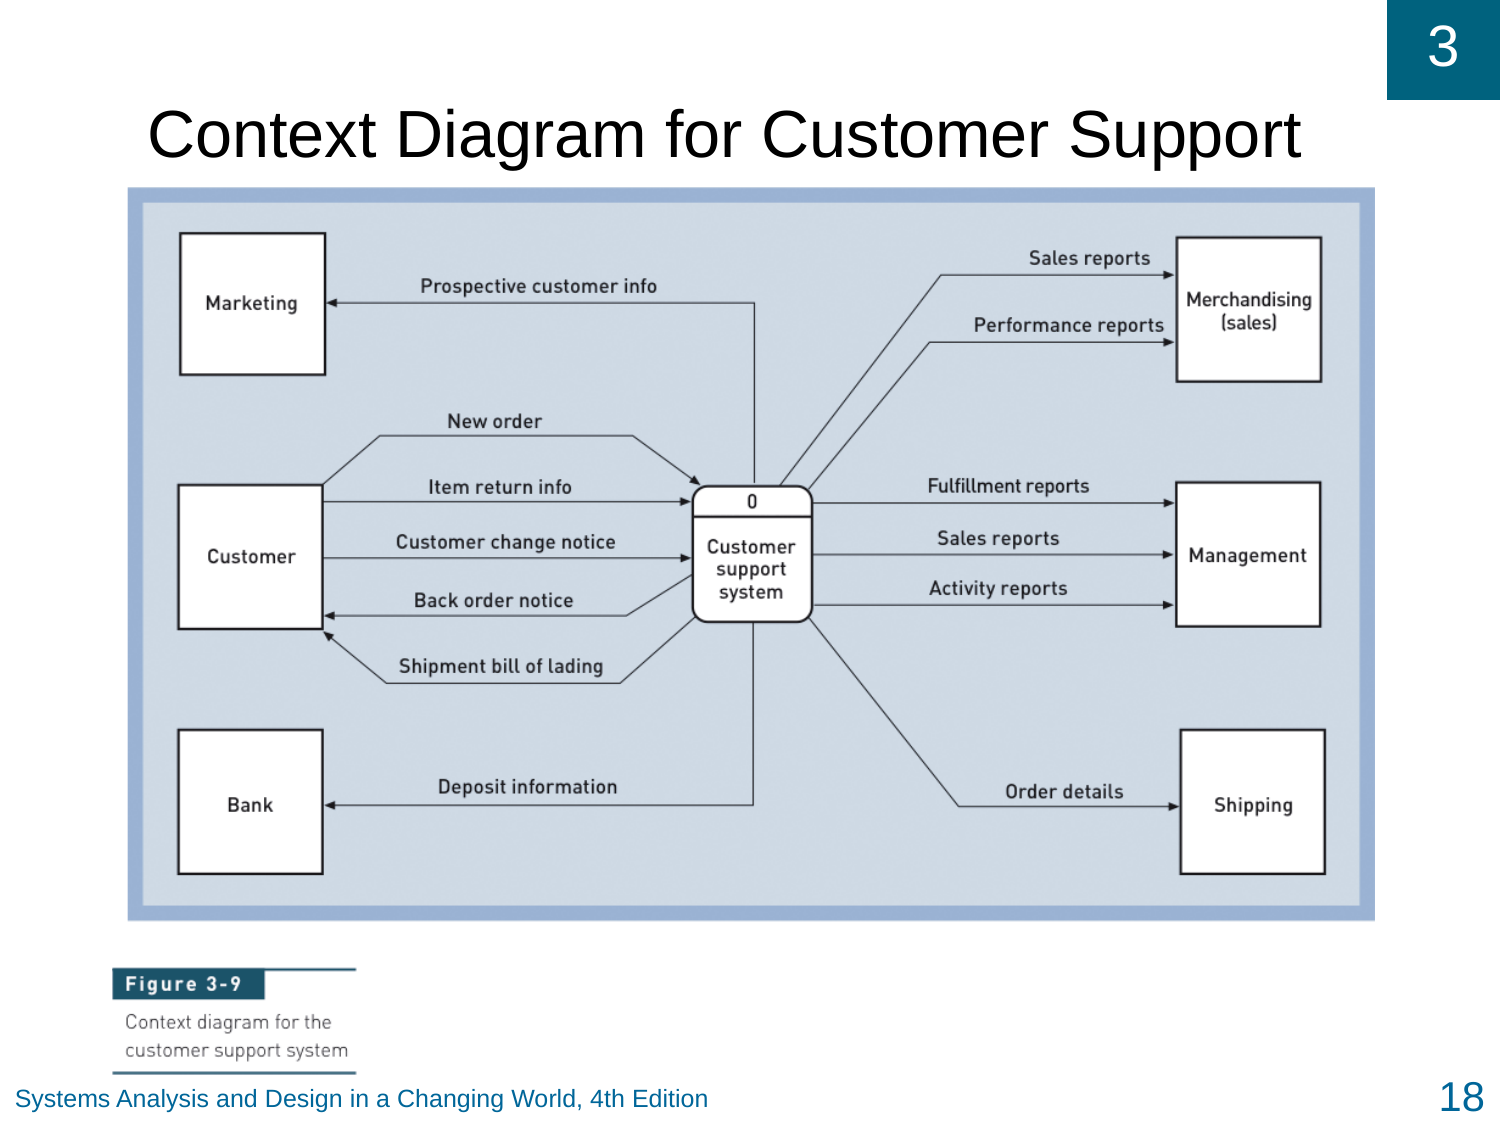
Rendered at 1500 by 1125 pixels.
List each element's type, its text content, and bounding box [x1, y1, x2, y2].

picture [112, 187, 1376, 1076]
footer Systems Analysis and Design in a Changing World, 4th Edition [0, 1074, 1138, 1125]
title Context Diagram for Customer Support [74, 37, 1376, 226]
slide_number 18 [1149, 1062, 1500, 1125]
